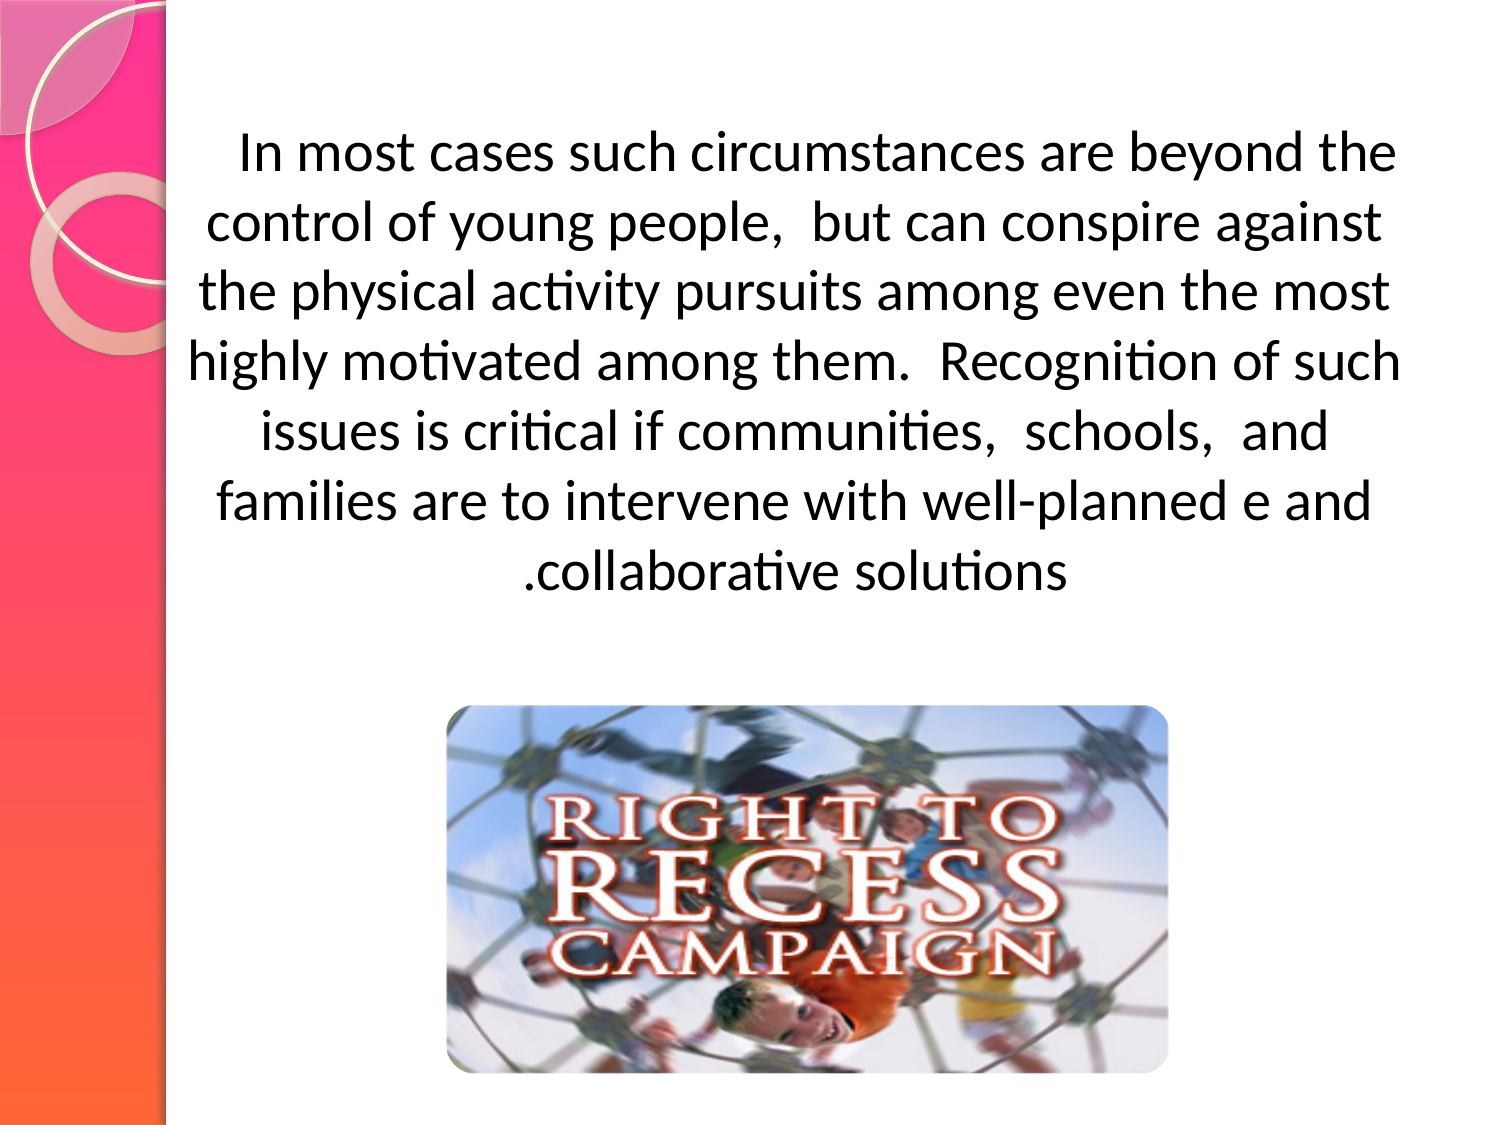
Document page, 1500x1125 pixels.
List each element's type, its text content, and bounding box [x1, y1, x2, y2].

picture [445, 703, 1171, 1075]
list In most cases such circumstances are beyond the control of young people, but can conspire against the physical activity pursuits among even the most highly motivated among them. Recognition of such issues is critical if communities, schools, and families are to intervene with well-planned e and collaborative solutions. [150, 105, 1500, 859]
